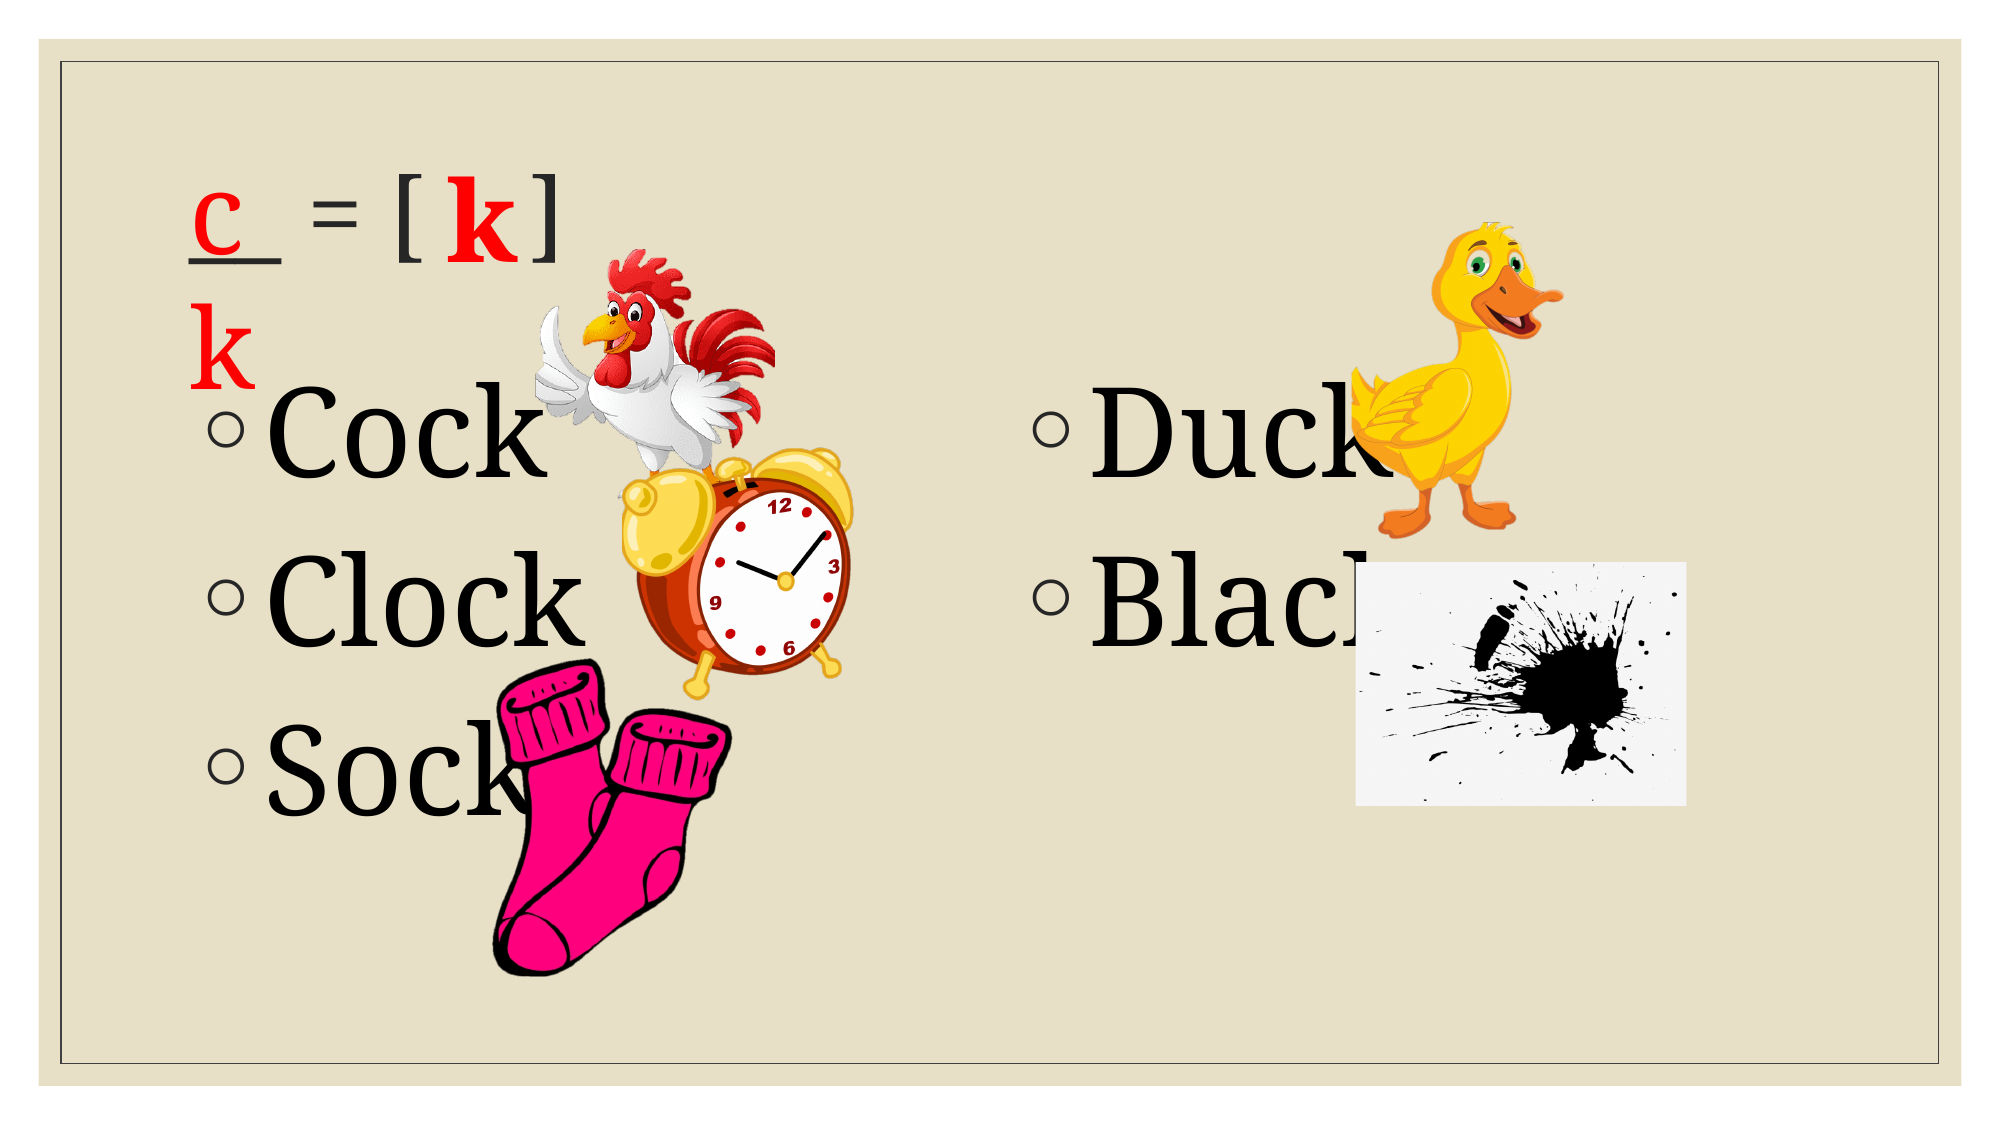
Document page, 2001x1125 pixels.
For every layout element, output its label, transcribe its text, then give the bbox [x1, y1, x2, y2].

picture [1327, 202, 1687, 806]
title __ = [ ] [174, 105, 1825, 331]
list Cock Clock Sock [174, 345, 606, 998]
text_box Duck Black [999, 345, 1349, 734]
picture [394, 248, 862, 998]
text_box k [413, 142, 551, 292]
text_box ck [174, 134, 312, 420]
